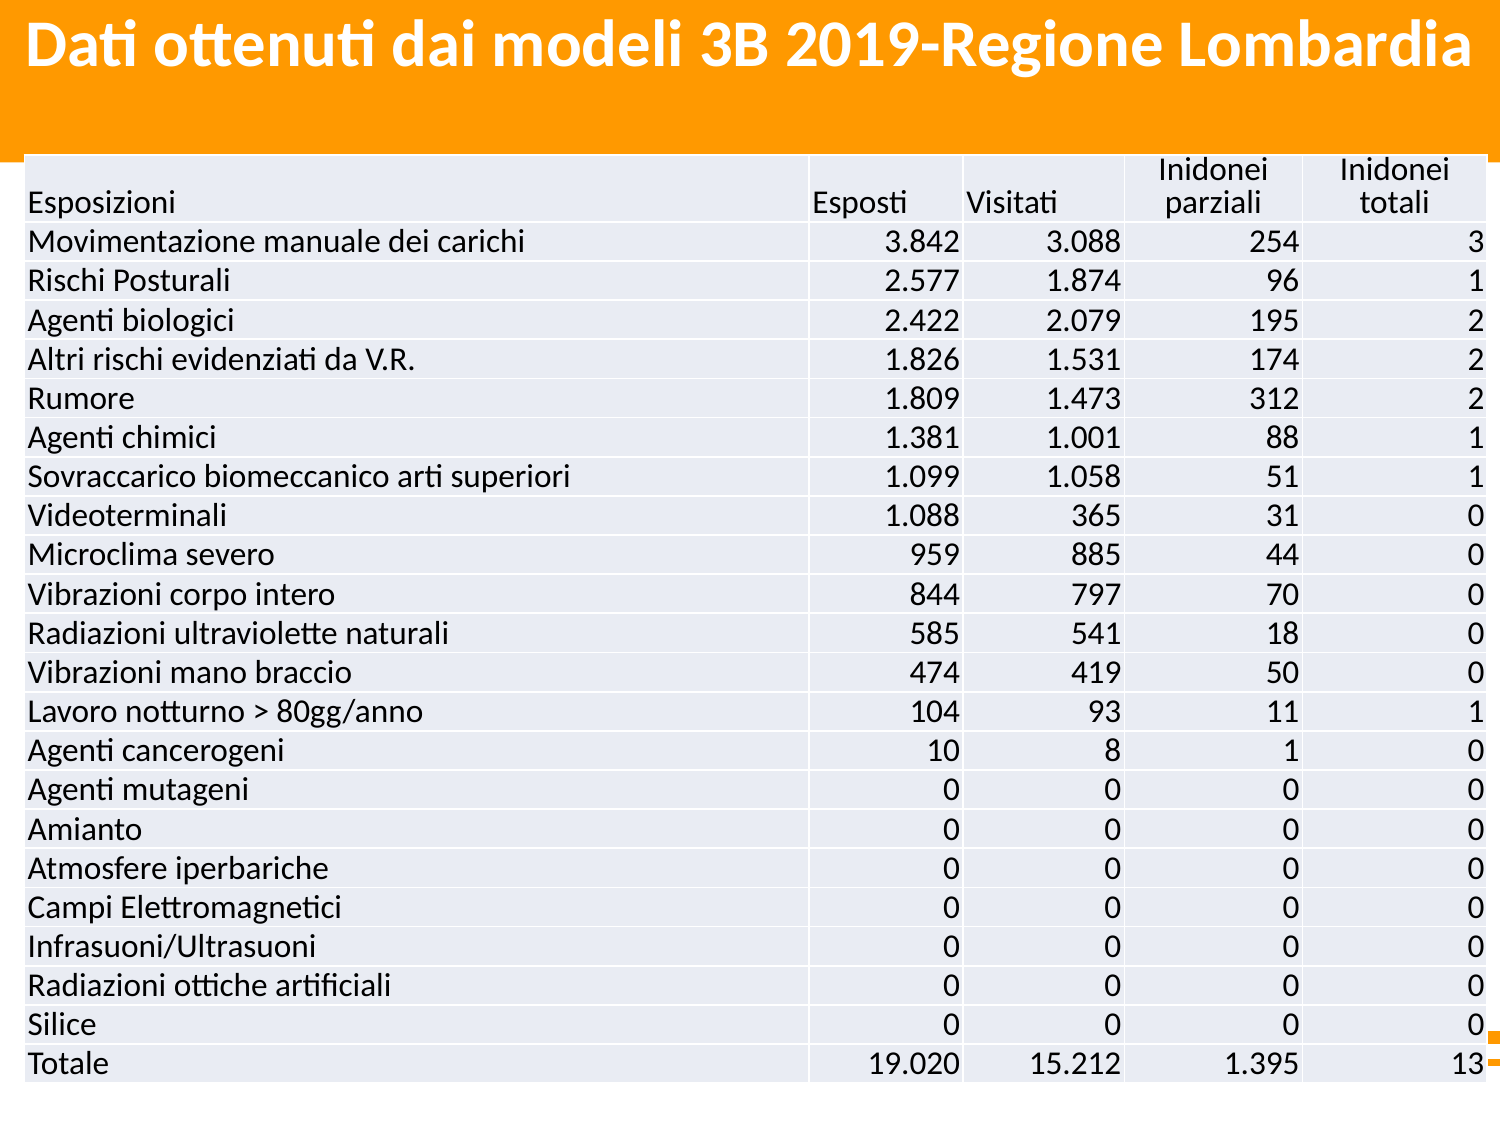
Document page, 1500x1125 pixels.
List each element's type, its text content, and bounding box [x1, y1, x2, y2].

table_cell 44 [1125, 536, 1302, 573]
table_cell 885 [964, 536, 1124, 573]
table_cell 541 [964, 614, 1124, 652]
table_cell 0 [1125, 888, 1302, 926]
table_header Esposizioni [25, 156, 808, 221]
table_header Inidonei parziali [1125, 156, 1302, 221]
table_cell 0 [1125, 771, 1302, 808]
table_cell Altri rischi evidenziati da V.R. [25, 340, 808, 378]
table_cell 0 [1303, 575, 1486, 612]
table_cell 0 [810, 927, 962, 965]
table_cell 51 [1125, 458, 1302, 495]
table_cell Silice [25, 1006, 808, 1043]
table_cell 0 [1125, 1006, 1302, 1043]
table_cell Sovraccarico biomeccanico arti superiori [25, 458, 808, 495]
table_cell 2.079 [964, 301, 1124, 338]
table_cell 959 [810, 536, 962, 573]
table_cell 1.531 [964, 340, 1124, 378]
table_cell 0 [964, 888, 1124, 926]
table_cell 2 [1303, 379, 1486, 417]
table_cell 0 [1303, 849, 1486, 887]
table_cell 1.874 [964, 262, 1124, 299]
table_cell 174 [1125, 340, 1302, 378]
table_cell 8 [964, 732, 1124, 769]
table_cell Videoterminali [25, 497, 808, 534]
table_cell Radiazioni ottiche artificiali [25, 967, 808, 1004]
table_cell 585 [810, 614, 962, 652]
table_cell 0 [964, 967, 1124, 1004]
table_cell 0 [810, 771, 962, 808]
table_cell 1.058 [964, 458, 1124, 495]
table_cell Agenti biologici [25, 301, 808, 338]
table_cell 1.381 [810, 418, 962, 456]
table_cell 0 [810, 967, 962, 1004]
table_cell 0 [1303, 536, 1486, 573]
table_cell 0 [810, 849, 962, 887]
table_cell 15.212 [964, 1045, 1124, 1082]
table_cell 50 [1125, 653, 1302, 691]
table_cell 0 [1303, 1006, 1486, 1043]
table_cell 0 [964, 927, 1124, 965]
table_cell 93 [964, 693, 1124, 730]
table_cell 0 [964, 1006, 1124, 1043]
table_cell 1.809 [810, 379, 962, 417]
table_cell 1 [1303, 418, 1486, 456]
table_cell 1.099 [810, 458, 962, 495]
table_cell 0 [1303, 967, 1486, 1004]
table_cell 2.577 [810, 262, 962, 299]
table_cell 0 [1303, 888, 1486, 926]
table_cell Atmosfere iperbariche [25, 849, 808, 887]
table_cell 0 [1303, 771, 1486, 808]
table_cell 1.088 [810, 497, 962, 534]
table_cell Totale [25, 1045, 808, 1082]
table_cell 312 [1125, 379, 1302, 417]
table_cell 2 [1303, 340, 1486, 378]
table_cell Campi Elettromagnetici [25, 888, 808, 926]
table_cell 10 [810, 732, 962, 769]
table_cell Agenti chimici [25, 418, 808, 456]
table_cell 3 [1303, 223, 1486, 260]
table_cell 474 [810, 653, 962, 691]
table_cell 365 [964, 497, 1124, 534]
table_cell 1 [1303, 458, 1486, 495]
table_cell 0 [1125, 967, 1302, 1004]
table_cell 1.001 [964, 418, 1124, 456]
table_header Inidonei totali [1303, 156, 1486, 221]
table_header Esposti [810, 156, 962, 221]
table_cell Rischi Posturali [25, 262, 808, 299]
table_cell Movimentazione manuale dei carichi [25, 223, 808, 260]
table_cell 2 [1303, 301, 1486, 338]
table_cell 0 [810, 810, 962, 847]
table_cell 0 [1125, 810, 1302, 847]
table_cell 0 [810, 1006, 962, 1043]
table_cell Agenti mutageni [25, 771, 808, 808]
table_cell Lavoro notturno > 80gg/anno [25, 693, 808, 730]
table_cell Vibrazioni corpo intero [25, 575, 808, 612]
table_cell 0 [810, 888, 962, 926]
table_cell 3.842 [810, 223, 962, 260]
table_cell 0 [1303, 614, 1486, 652]
table_cell 3.088 [964, 223, 1124, 260]
table_cell 0 [964, 810, 1124, 847]
table_cell 0 [1303, 810, 1486, 847]
table_cell 195 [1125, 301, 1302, 338]
table_cell 1.826 [810, 340, 962, 378]
table_header Visitati [964, 156, 1124, 221]
table_cell 0 [1125, 849, 1302, 887]
table_cell 0 [1125, 927, 1302, 965]
table_cell Agenti cancerogeni [25, 732, 808, 769]
table_cell 419 [964, 653, 1124, 691]
table_cell Microclima severo [25, 536, 808, 573]
table_cell 1.473 [964, 379, 1124, 417]
table_cell 18 [1125, 614, 1302, 652]
table_cell Infrasuoni/Ultrasuoni [25, 927, 808, 965]
table_cell 31 [1125, 497, 1302, 534]
table_cell 11 [1125, 693, 1302, 730]
table_cell 1.395 [1125, 1045, 1302, 1082]
table_cell Rumore [25, 379, 808, 417]
table_cell 0 [1303, 653, 1486, 691]
table_cell 797 [964, 575, 1124, 612]
table_cell Radiazioni ultraviolette naturali [25, 614, 808, 652]
table_cell 104 [810, 693, 962, 730]
table_cell 0 [1303, 497, 1486, 534]
table_cell 1 [1303, 693, 1486, 730]
table_cell 19.020 [810, 1045, 962, 1082]
table_cell 0 [1303, 732, 1486, 769]
text_box Dati ottenuti dai modeli 3B 2019-Regione Lombardia [0, 0, 1500, 163]
table_cell 254 [1125, 223, 1302, 260]
table_cell 0 [964, 849, 1124, 887]
table_cell 0 [1303, 927, 1486, 965]
table_cell 2.422 [810, 301, 962, 338]
table_cell 0 [964, 771, 1124, 808]
table_cell 88 [1125, 418, 1302, 456]
table_cell 1 [1303, 262, 1486, 299]
table_cell 70 [1125, 575, 1302, 612]
table_cell 1 [1125, 732, 1302, 769]
table_cell 844 [810, 575, 962, 612]
table_cell 13 [1303, 1045, 1486, 1082]
table_cell 96 [1125, 262, 1302, 299]
table_cell Vibrazioni mano braccio [25, 653, 808, 691]
table_cell Amianto [25, 810, 808, 847]
